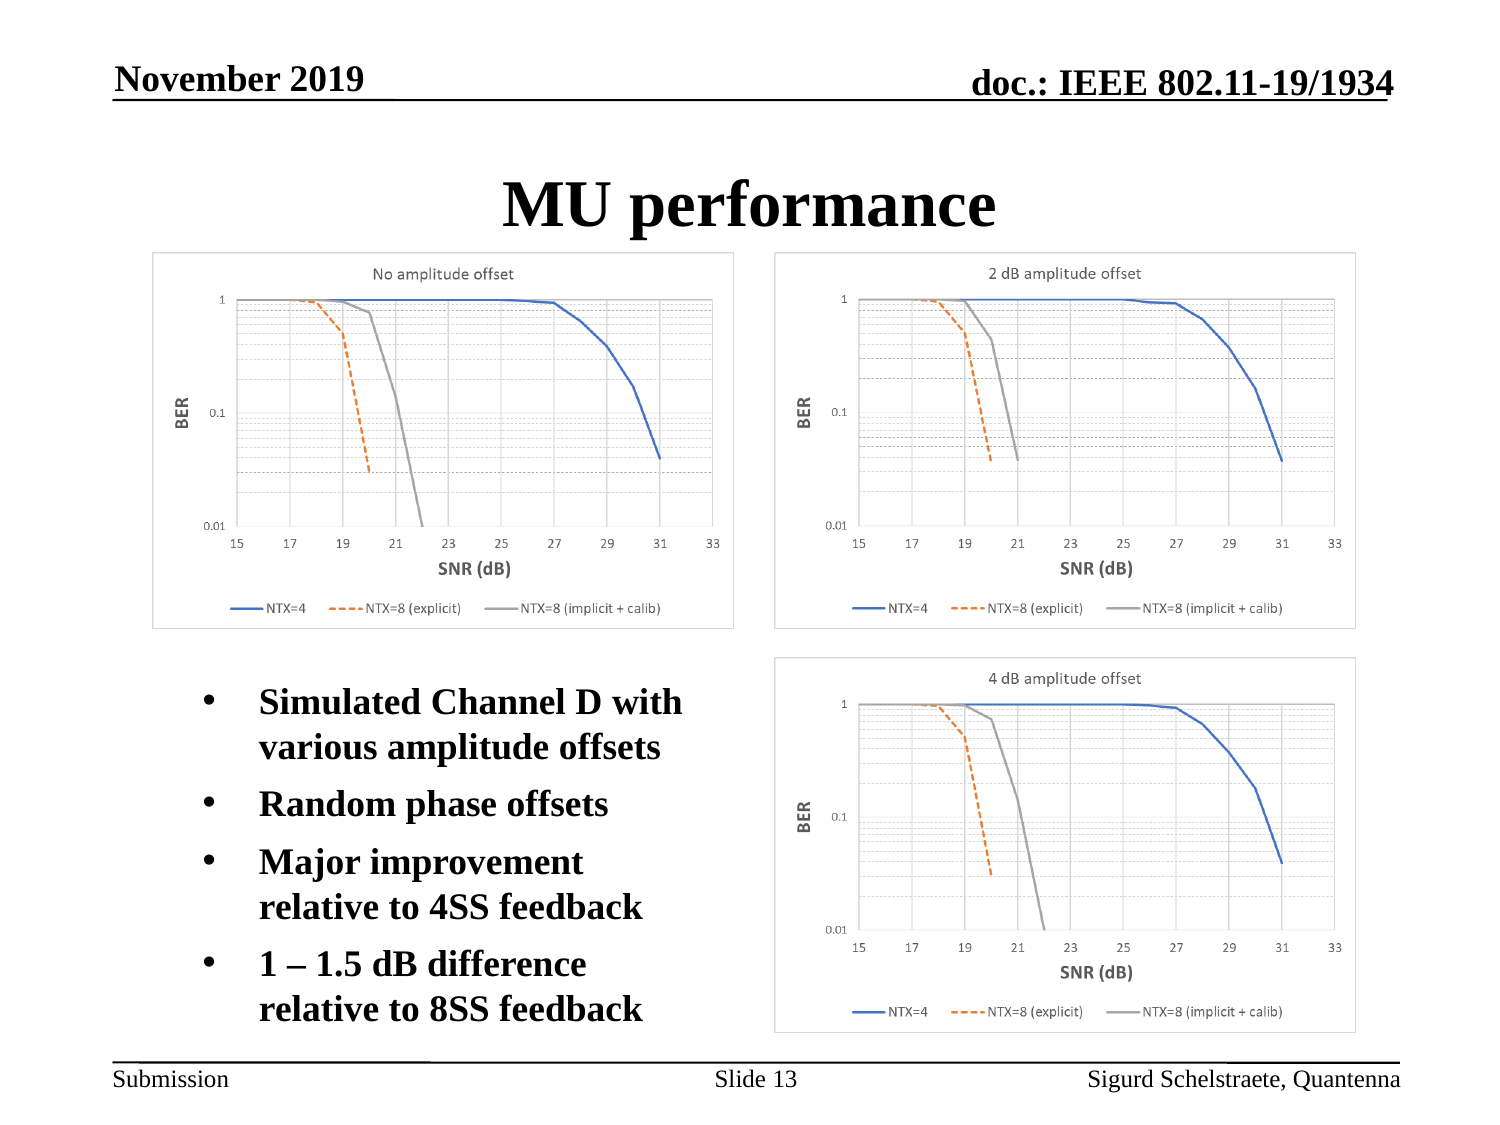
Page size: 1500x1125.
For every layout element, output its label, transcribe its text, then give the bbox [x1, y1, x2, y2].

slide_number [114, 54, 423, 100]
title MU performance [112, 112, 1388, 288]
list Simulated Channel D with various amplitude offsets Random phase offsets Major improvement relative to 4SS feedback 1 – 1.5 dB difference relative to 8SS feedback [187, 668, 701, 1045]
picture [152, 252, 734, 629]
footer Sigurd Schelstraete, Quantenna [878, 1061, 1402, 1093]
slide_number Slide 13 [712, 1061, 800, 1123]
picture [774, 252, 1356, 629]
picture [774, 657, 1356, 1034]
